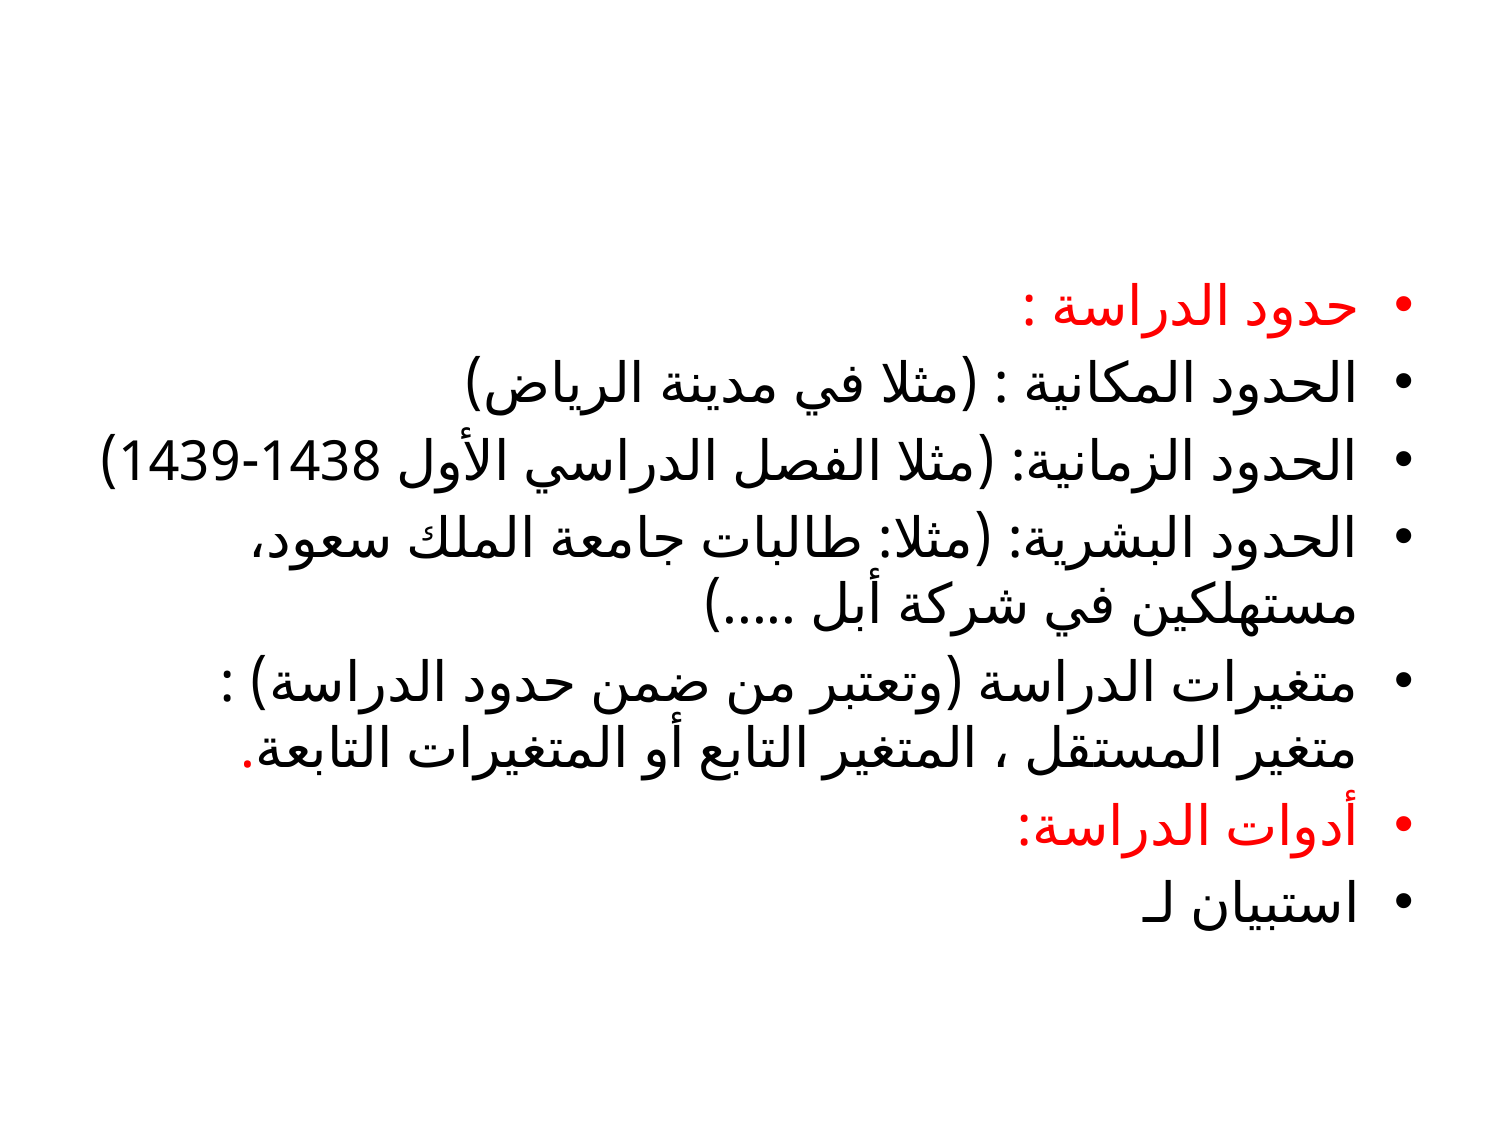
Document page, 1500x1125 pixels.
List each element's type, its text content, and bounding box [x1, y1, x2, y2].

list حدود الدراسة : الحدود المكانية : (مثلا في مدينة الرياض) الحدود الزمانية: (مثلا الفصل الدراسي الأول 1438-1439) الحدود البشرية: (مثلا: طالبات جامعة الملك سعود، مستهلكين في شركة أبل .....) متغيرات الدراسة (وتعتبر من ضمن حدود الدراسة) : متغير المستقل ، المتغير التابع أو المتغيرات التابعة. أدوات الدراسة: استبيان لـ [75, 262, 1425, 1005]
